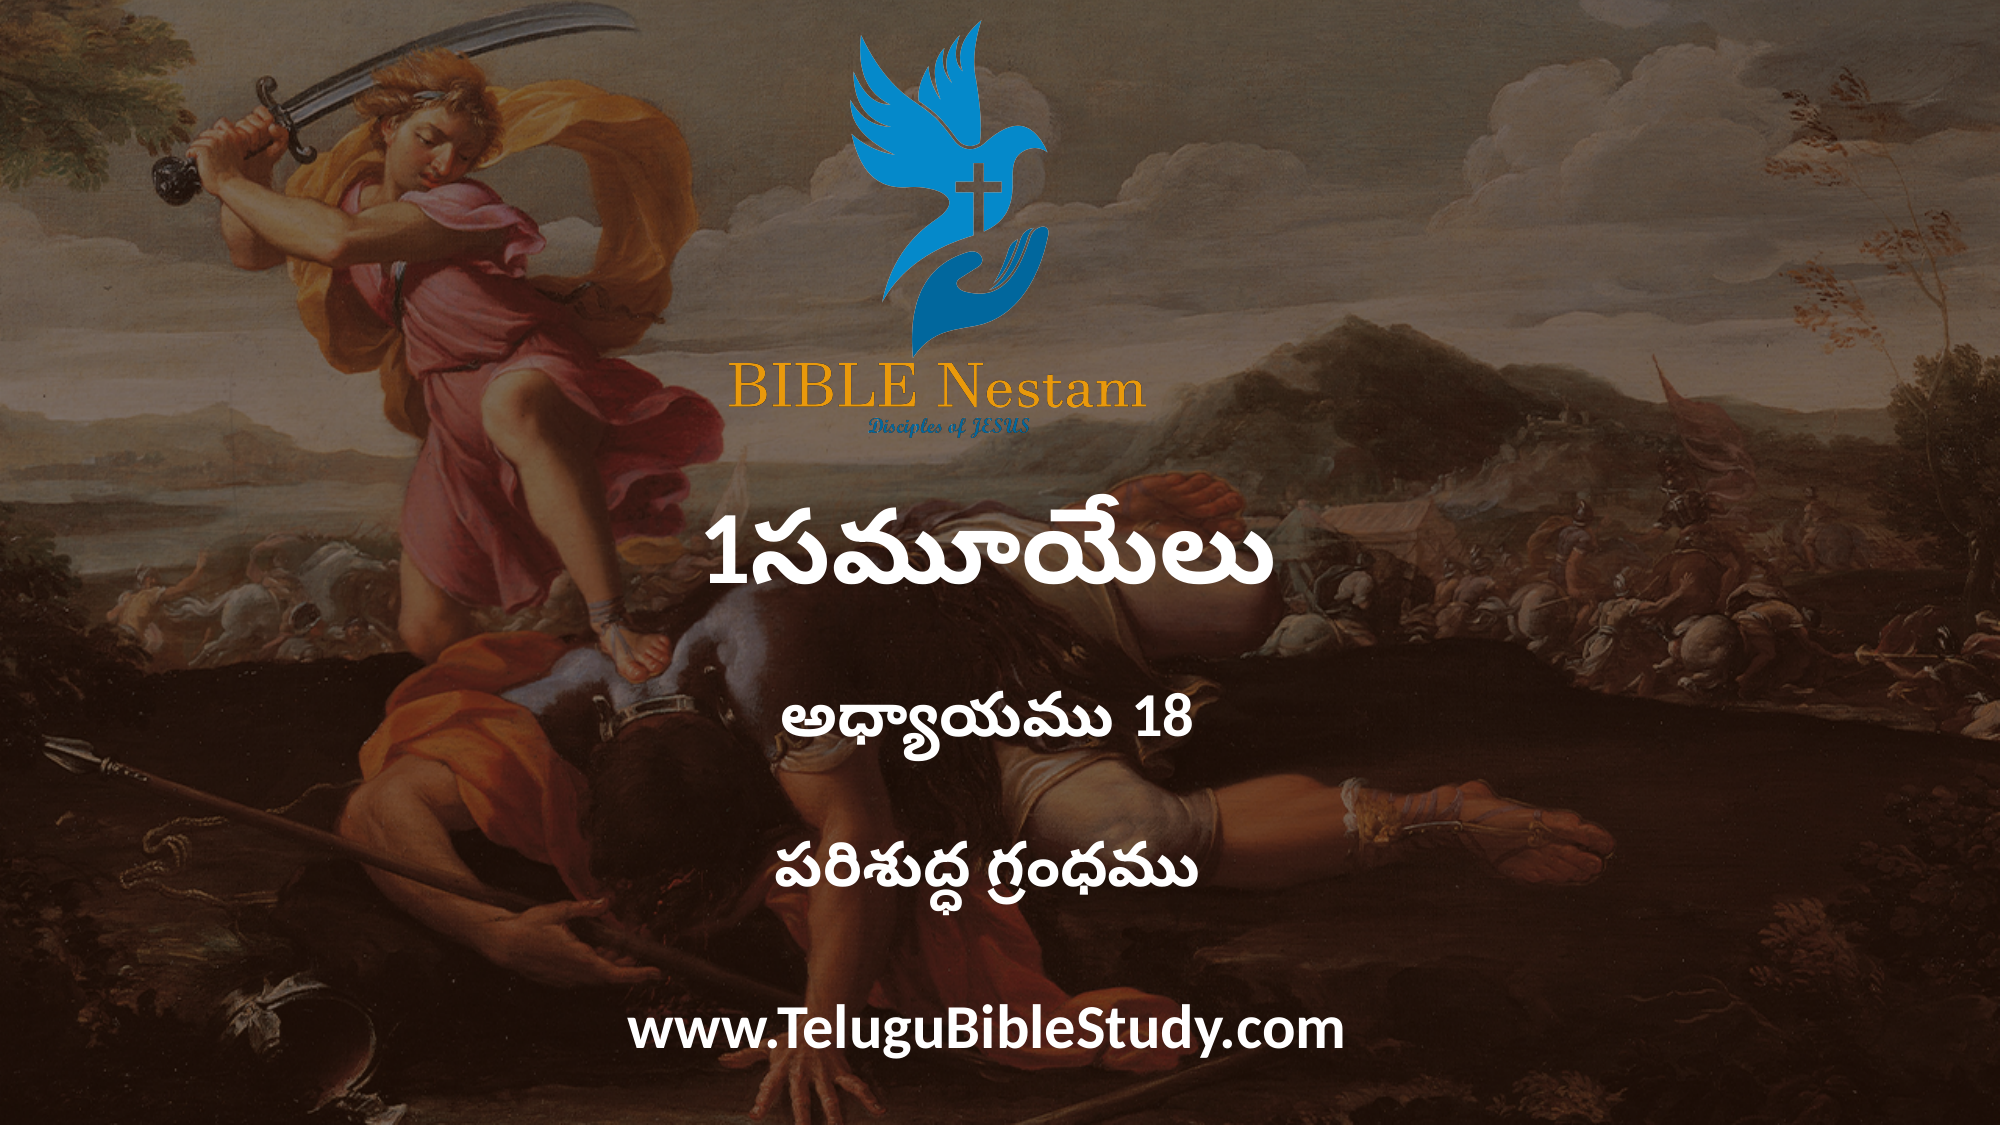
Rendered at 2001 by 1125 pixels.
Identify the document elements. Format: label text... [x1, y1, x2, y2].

subtitle అధ్యాయము 18 పరిశుద్ధ గ్రంధము www.TeluguBibleStudy.com [50, 666, 1925, 1084]
title 1సమూయేలు [50, 437, 1925, 646]
picture [0, 0, 2000, 1125]
